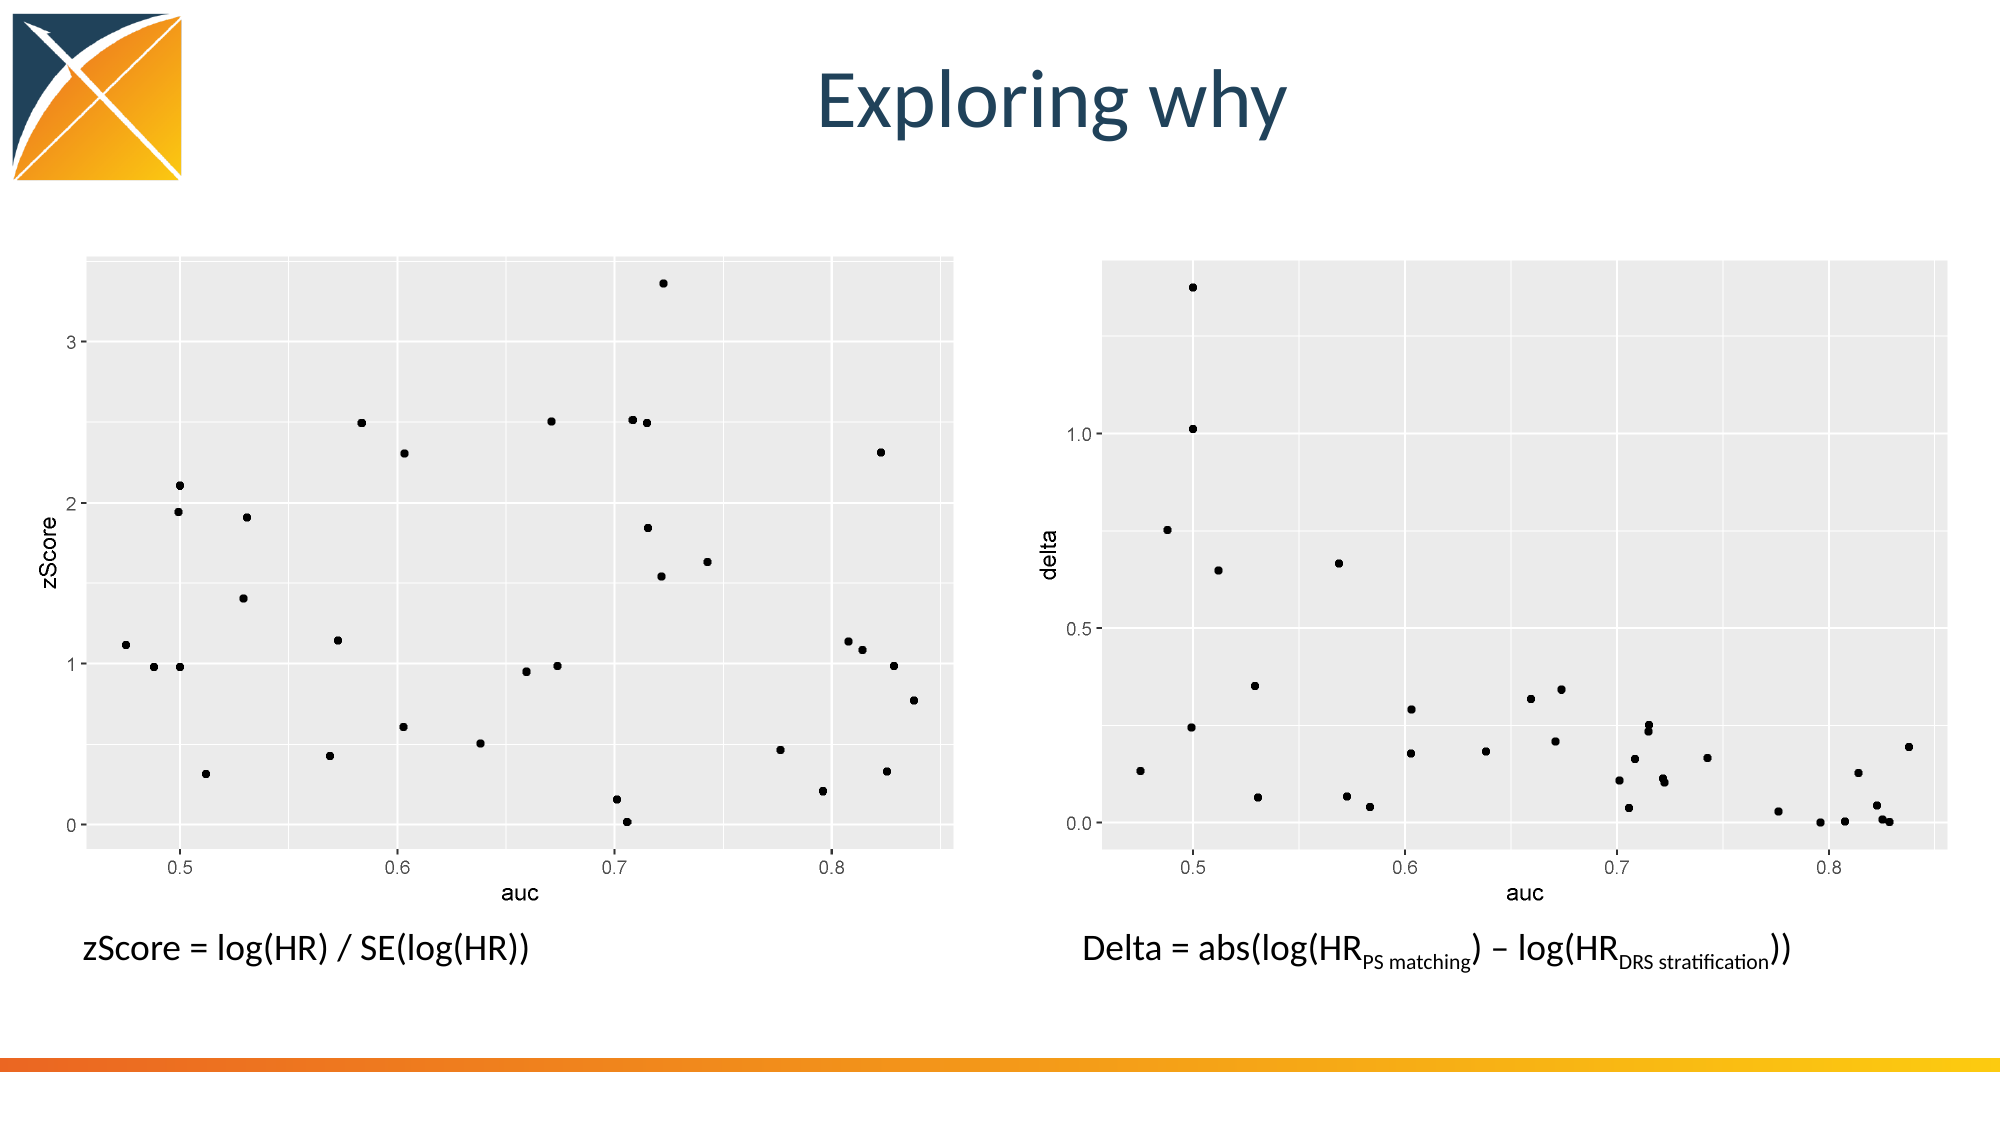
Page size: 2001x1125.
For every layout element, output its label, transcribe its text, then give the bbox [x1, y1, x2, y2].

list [27, 245, 965, 916]
title Exploring why [205, 24, 1900, 163]
picture [0, 0, 206, 200]
picture [1027, 249, 1960, 916]
text_box Delta = abs(log(HRPS matching) – log(HRDRS stratification)) [1067, 924, 1951, 982]
text_box zScore = log(HR) / SE(log(HR)) [67, 924, 951, 976]
